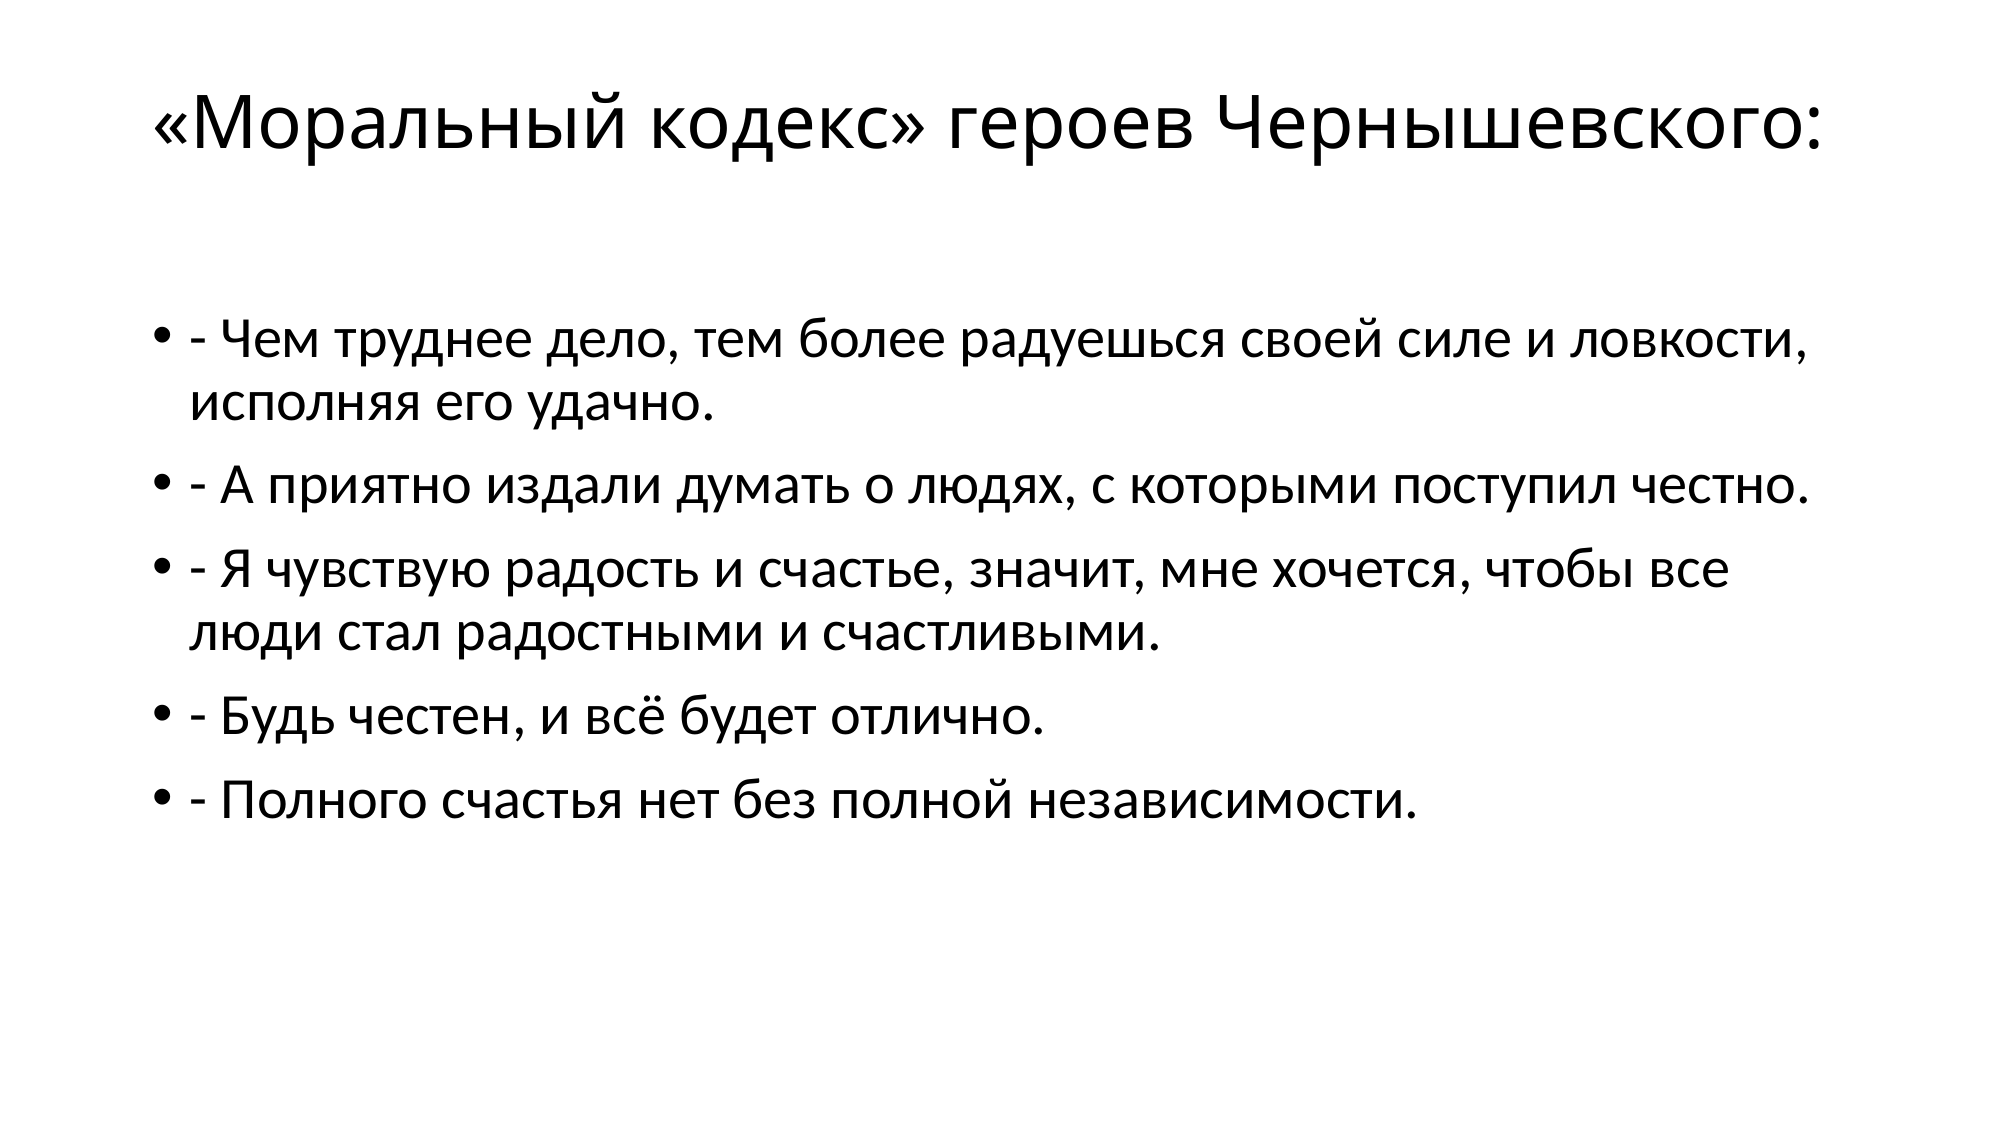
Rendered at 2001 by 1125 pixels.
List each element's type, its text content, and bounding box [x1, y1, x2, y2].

list - Чем труднее дело, тем более радуешься своей силе и ловкости, исполняя его удачно. - А приятно издали думать о людях, с которыми поступил честно. - Я чувствую радость и счастье, значит, мне хочется, чтобы все люди стал радостными и счастливыми. - Будь честен, и всё будет отлично. - Полного счастья нет без полной независимости. [137, 299, 1863, 1014]
title «Моральный кодекс» героев Чернышевского: [137, 59, 1863, 278]
